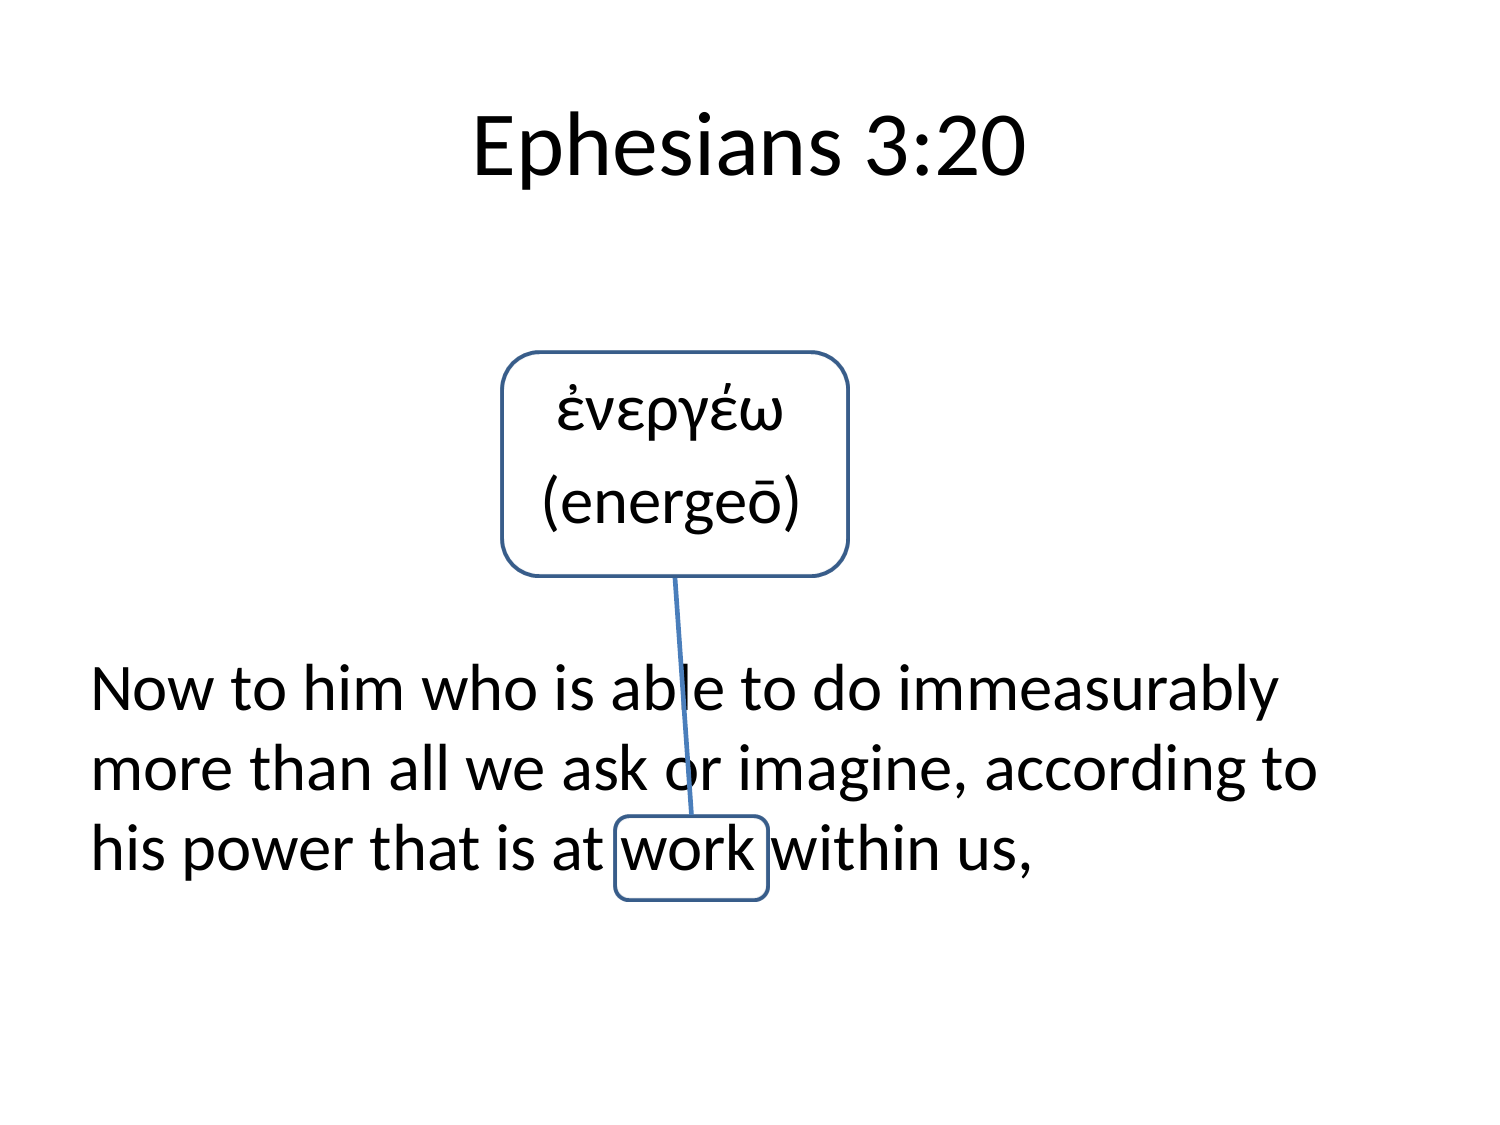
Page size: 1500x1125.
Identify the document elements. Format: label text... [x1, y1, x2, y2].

list ἐνεργέω (energeō) Now to him who is able to do immeasurably more than all we ask or imagine, according to his power that is at work within us, [75, 262, 1425, 1005]
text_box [674, 577, 692, 815]
title Ephesians 3:20 [75, 45, 1425, 233]
picture [499, 350, 851, 579]
picture [613, 814, 770, 903]
